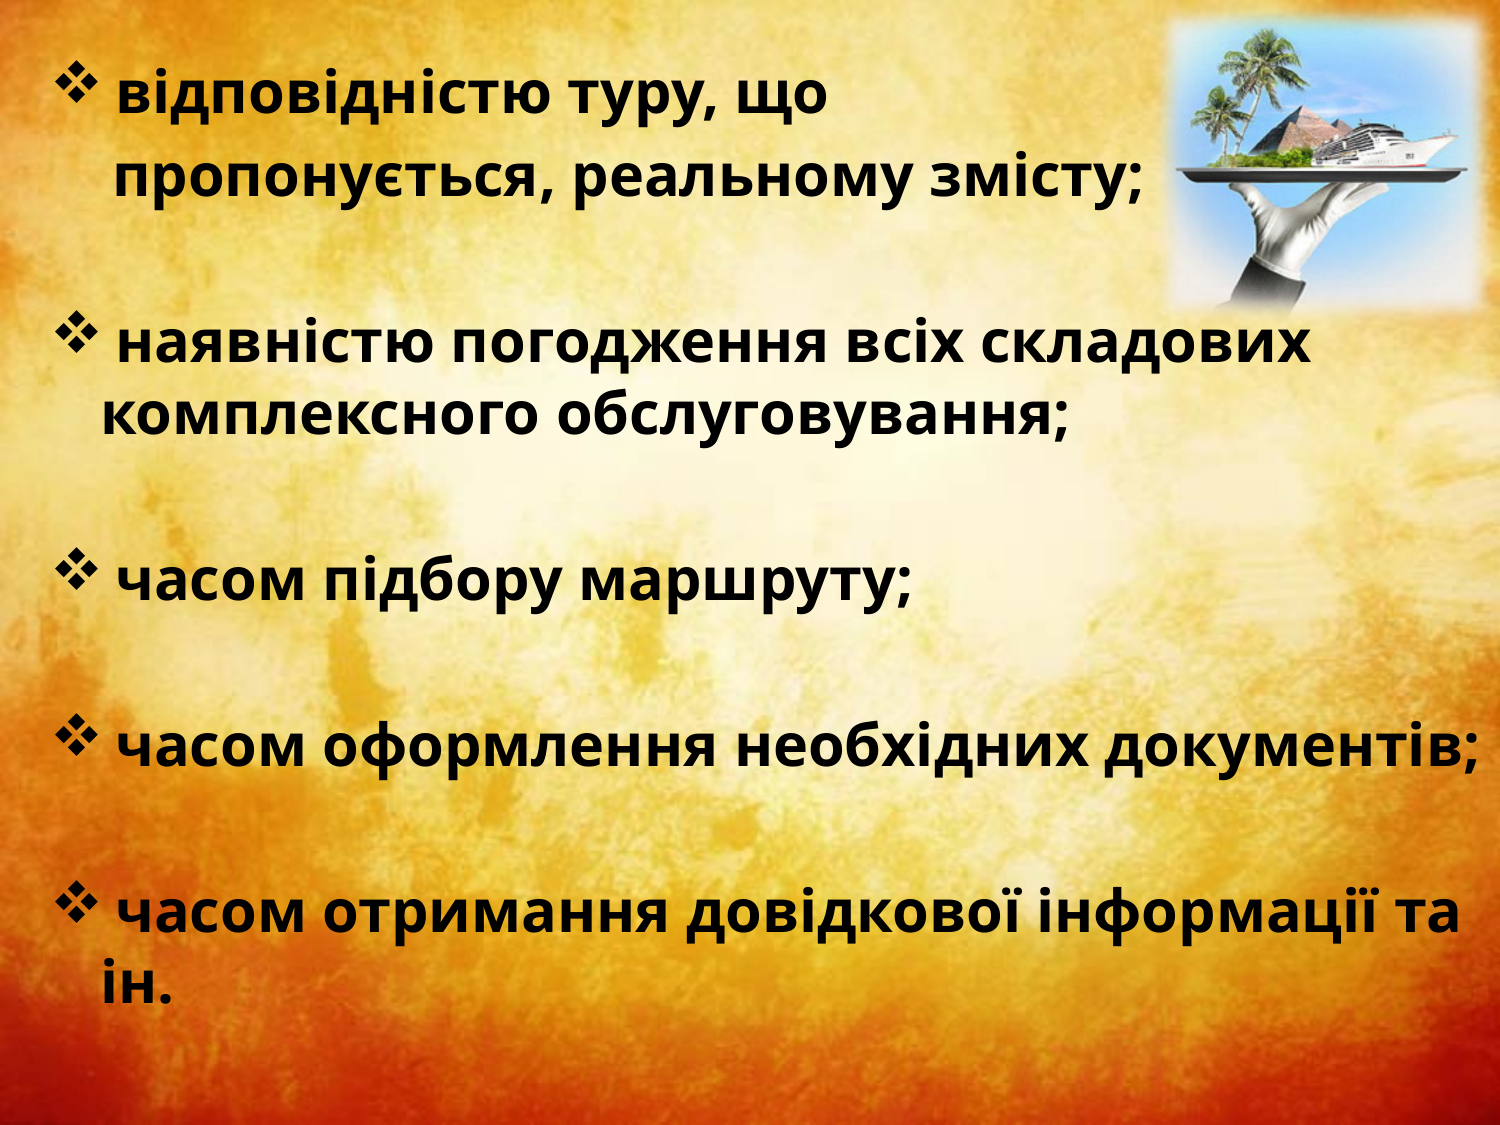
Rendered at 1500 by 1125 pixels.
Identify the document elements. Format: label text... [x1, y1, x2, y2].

list відповідністю туру, що пропонується, реальному змісту; наявністю погодження всіх складових комплексного обслуговування; часом підбору маршруту; часом оформлення необхідних документів; часом отримання довідкової інформації та ін. [35, 46, 1500, 1079]
picture [0, 0, 1500, 1125]
